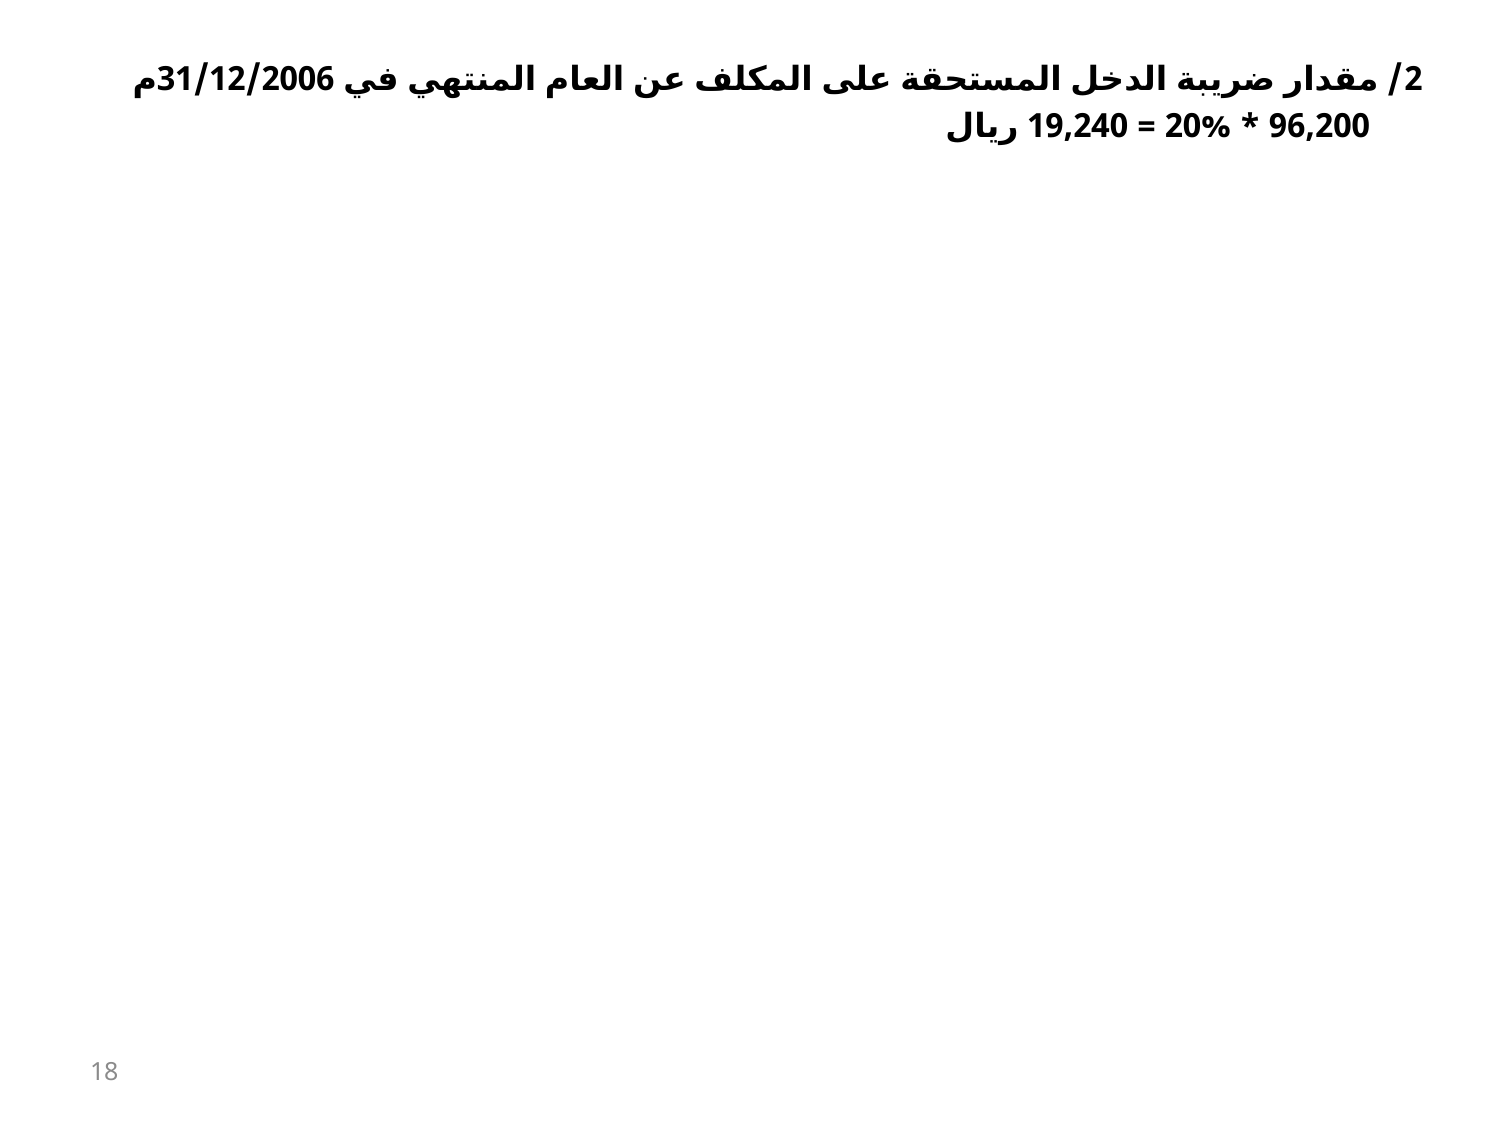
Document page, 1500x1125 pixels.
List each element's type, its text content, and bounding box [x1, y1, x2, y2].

subtitle 2/ مقدار ضريبة الدخل المستحقة على المكلف عن العام المنتهي في 31/12/2006م 96,200 * 20% = 19,240 ريال [75, 50, 1438, 1075]
slide_number 18 [75, 1042, 425, 1103]
